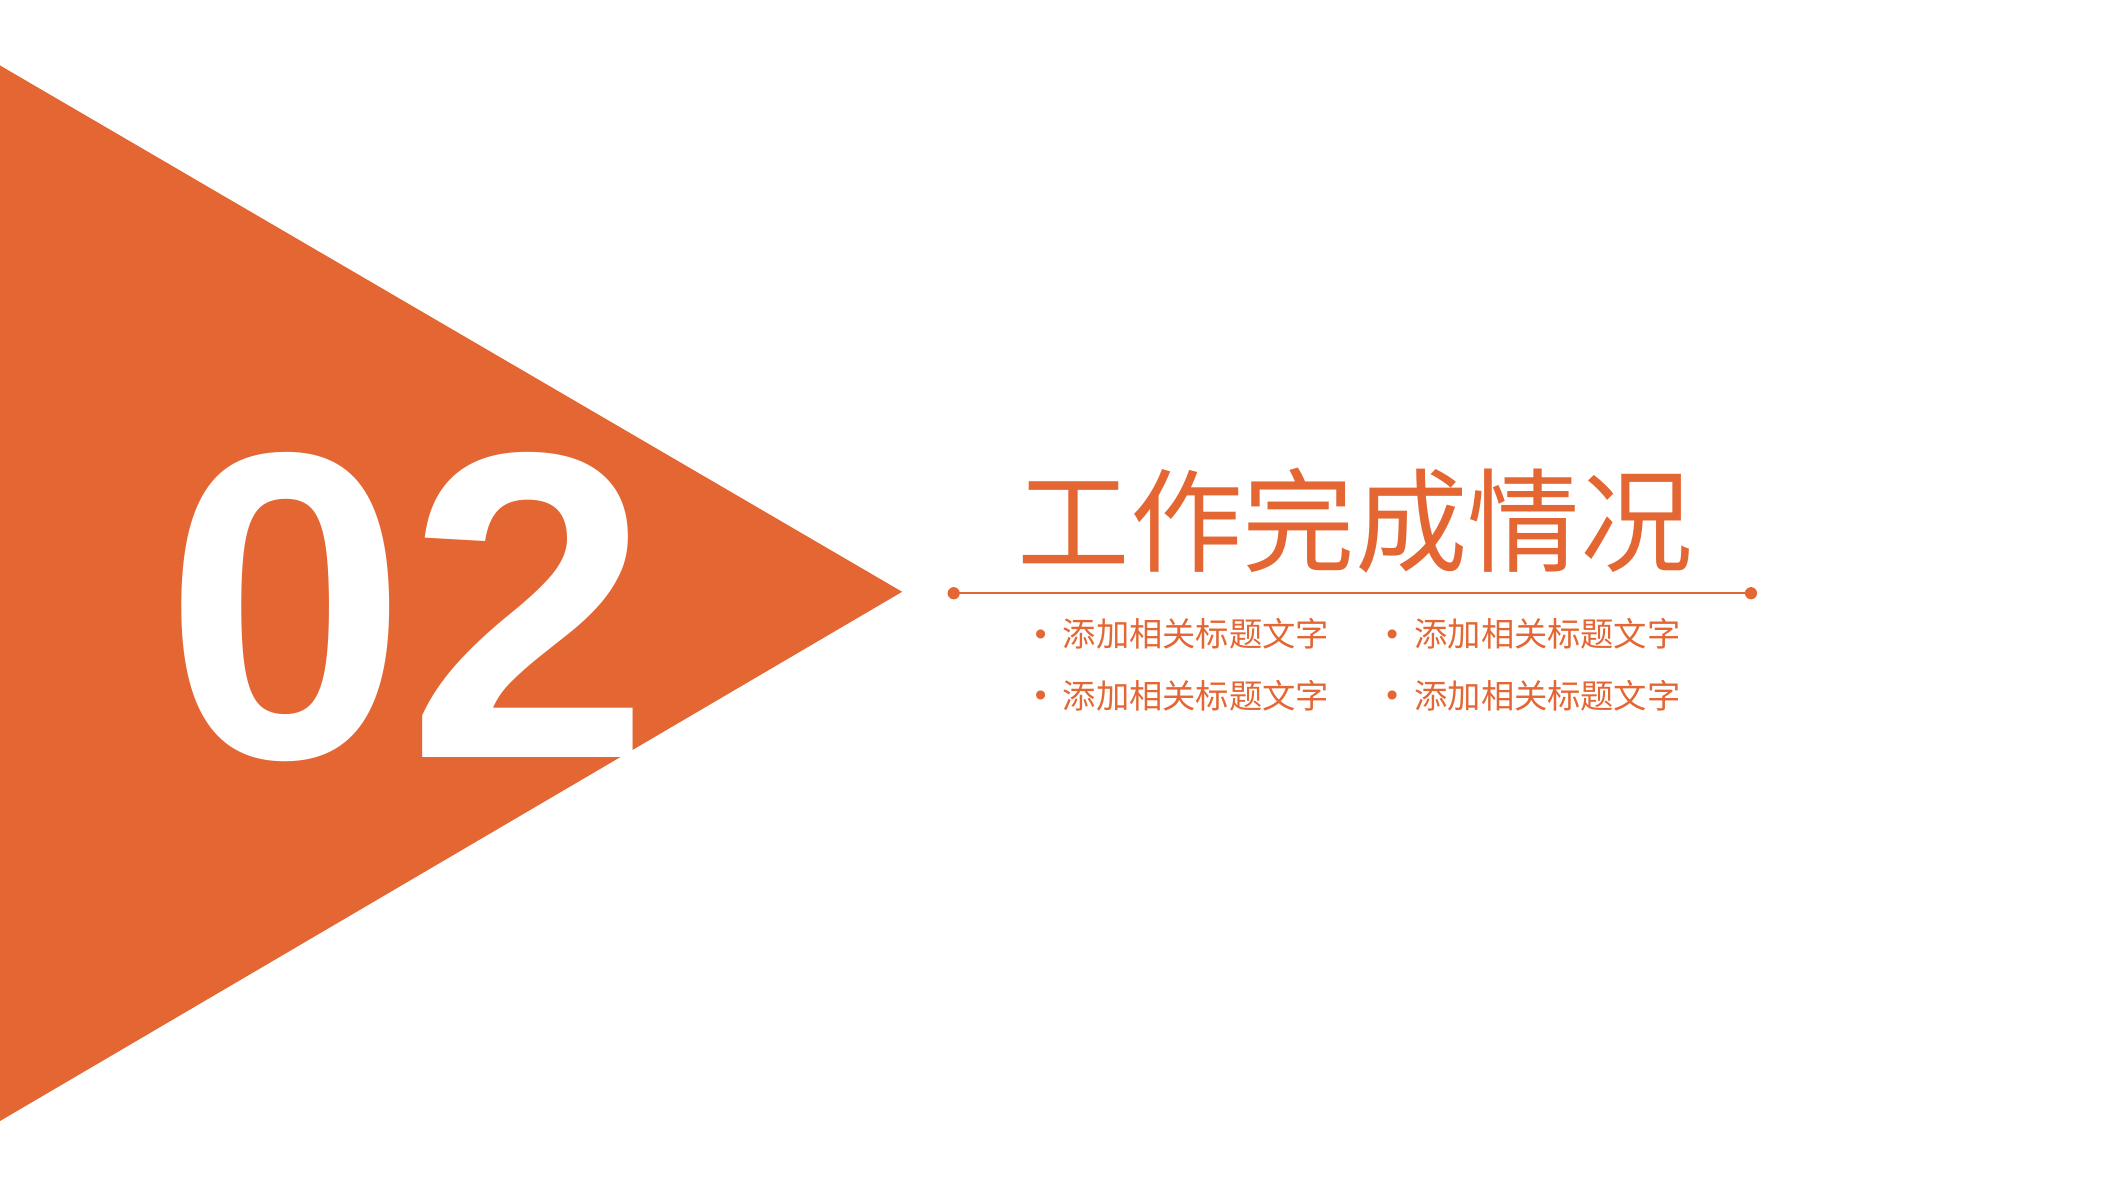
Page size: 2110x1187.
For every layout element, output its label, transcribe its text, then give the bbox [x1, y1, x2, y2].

text_box 02 [44, 320, 772, 846]
text_box 添加相关标题文字 [1371, 606, 1696, 661]
text_box 添加相关标题文字 [1019, 667, 1344, 723]
text_box 添加相关标题文字 [1019, 606, 1344, 661]
text_box 工作完成情况 [1017, 450, 1751, 586]
text_box [772, 515, 903, 669]
text_box 添加相关标题文字 [1371, 667, 1696, 723]
text_box [0, 65, 469, 1121]
